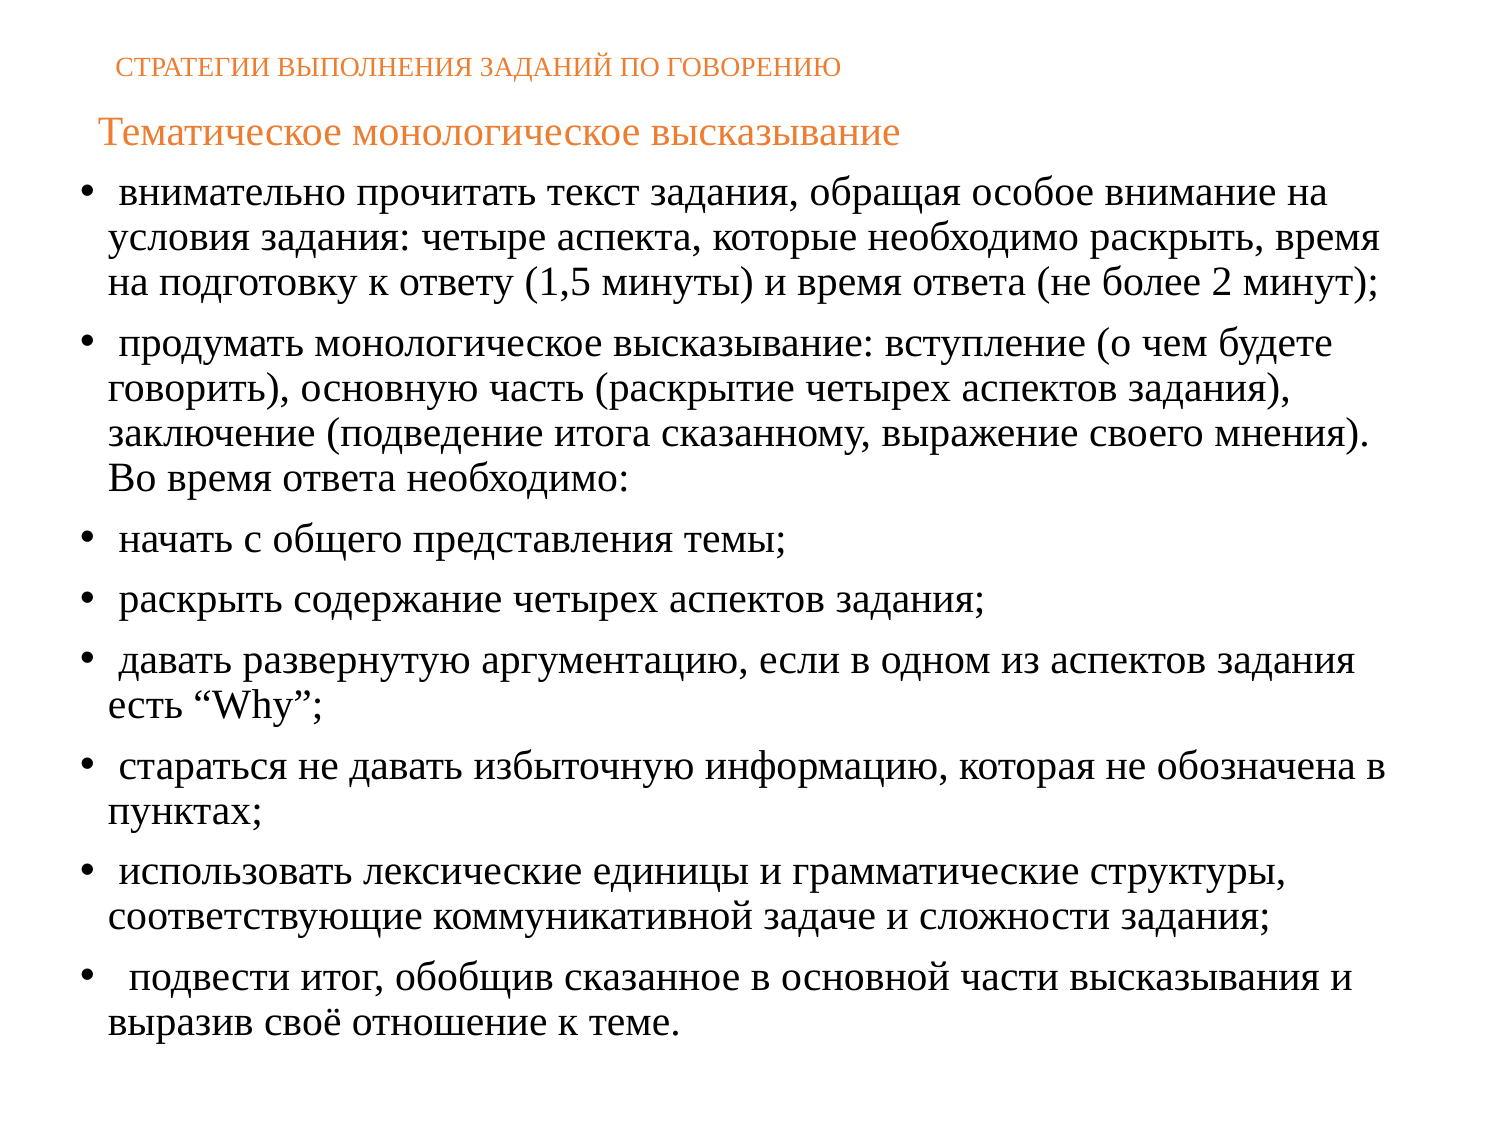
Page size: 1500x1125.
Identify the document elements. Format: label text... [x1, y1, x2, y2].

title СТРАТЕГИИ ВЫПОЛНЕНИЯ ЗАДАНИЙ ПО ГОВОРЕНИЮ [100, 45, 1425, 90]
list Тематическое монологическое высказывание внимательно прочитать текст задания, обращая особое внимание на условия задания: четыре аспекта, которые необходимо раскрыть, время на подготовку к ответу (1,5 минуты) и время ответа (не более 2 минут); продумать монологическое высказывание: вступление (о чем будете говорить), основную часть (раскрытие четырех аспектов задания), заключение (подведение итога сказанному, выражение своего мнения). Во время ответа необходимо: начать с общего представления темы; раскрыть содержание четырех аспектов задания; давать развернутую аргументацию, если в одном из аспектов задания есть “Why”; стараться не давать избыточную информацию, которая не обозначена в пунктах; использовать лексические единицы и грамматические структуры, соответствующие коммуникативной задаче и сложности задания; подвести итог, обобщив сказанное в основной части высказывания и выразив своё отношение к теме. [64, 101, 1436, 1106]
